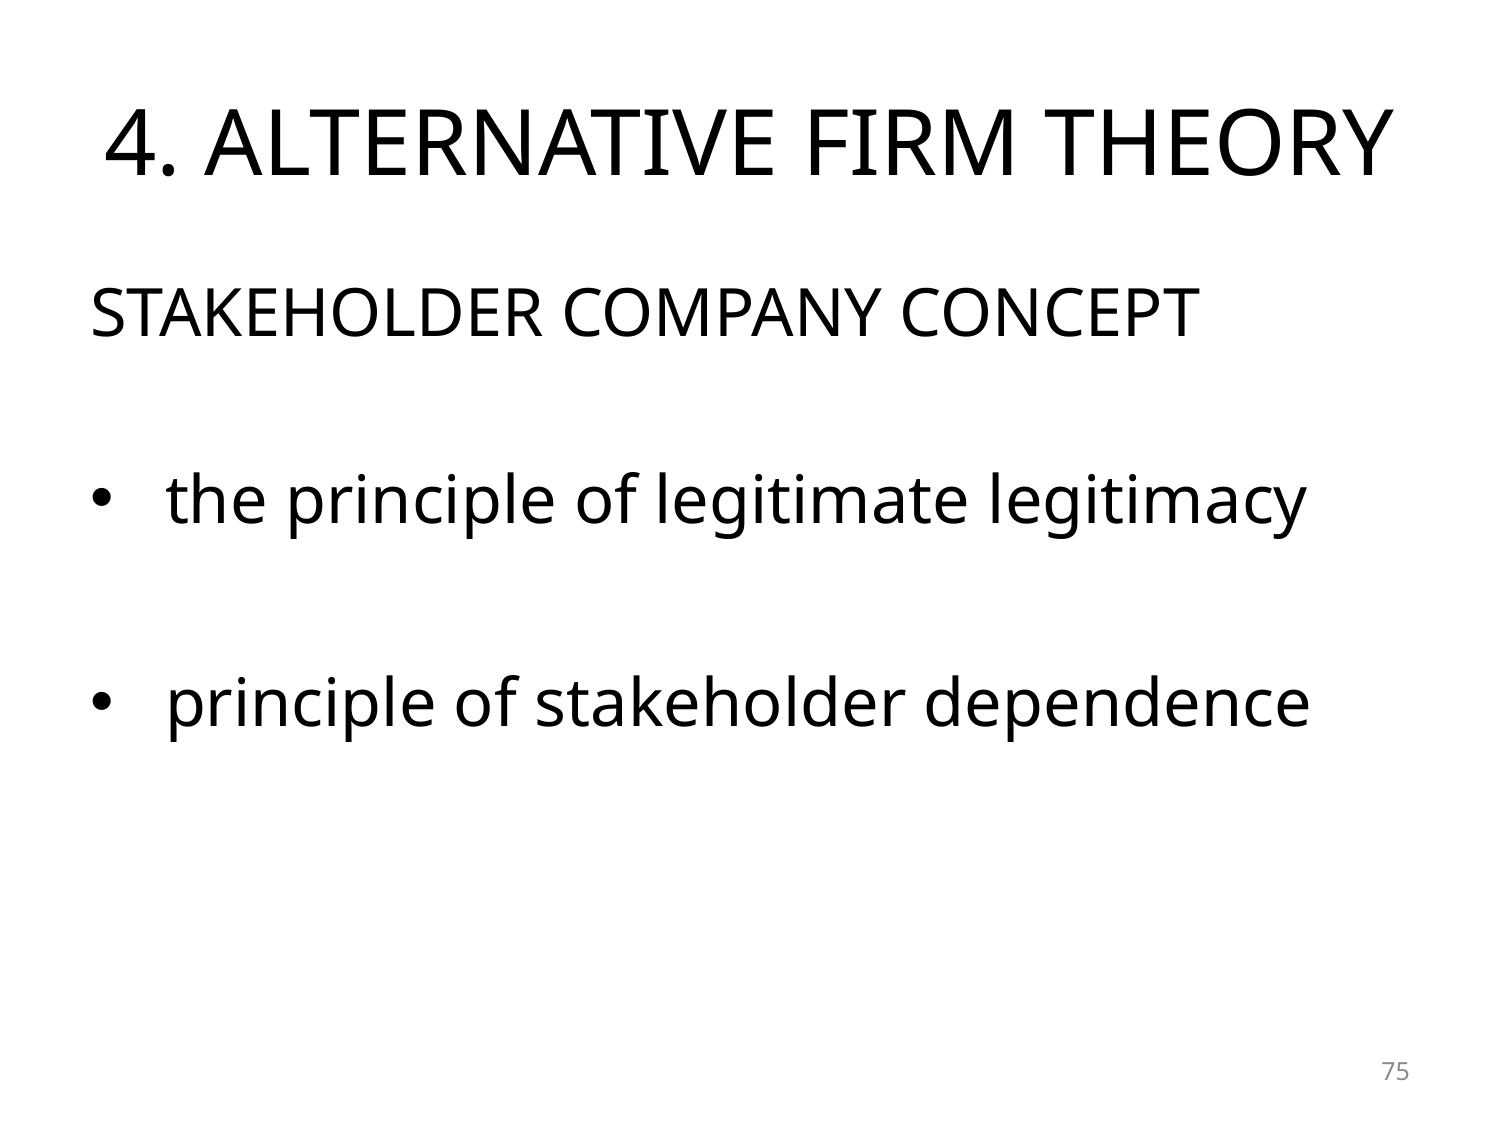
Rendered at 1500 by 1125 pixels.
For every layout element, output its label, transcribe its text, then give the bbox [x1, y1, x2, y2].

slide_number 75 [1074, 1042, 1425, 1103]
list STAKEHOLDER COMPANY CONCEPT the principle of legitimate legitimacy principle of stakeholder dependence [75, 262, 1425, 1005]
title 4. ALTERNATIVE FIRM THEORY [75, 45, 1425, 233]
